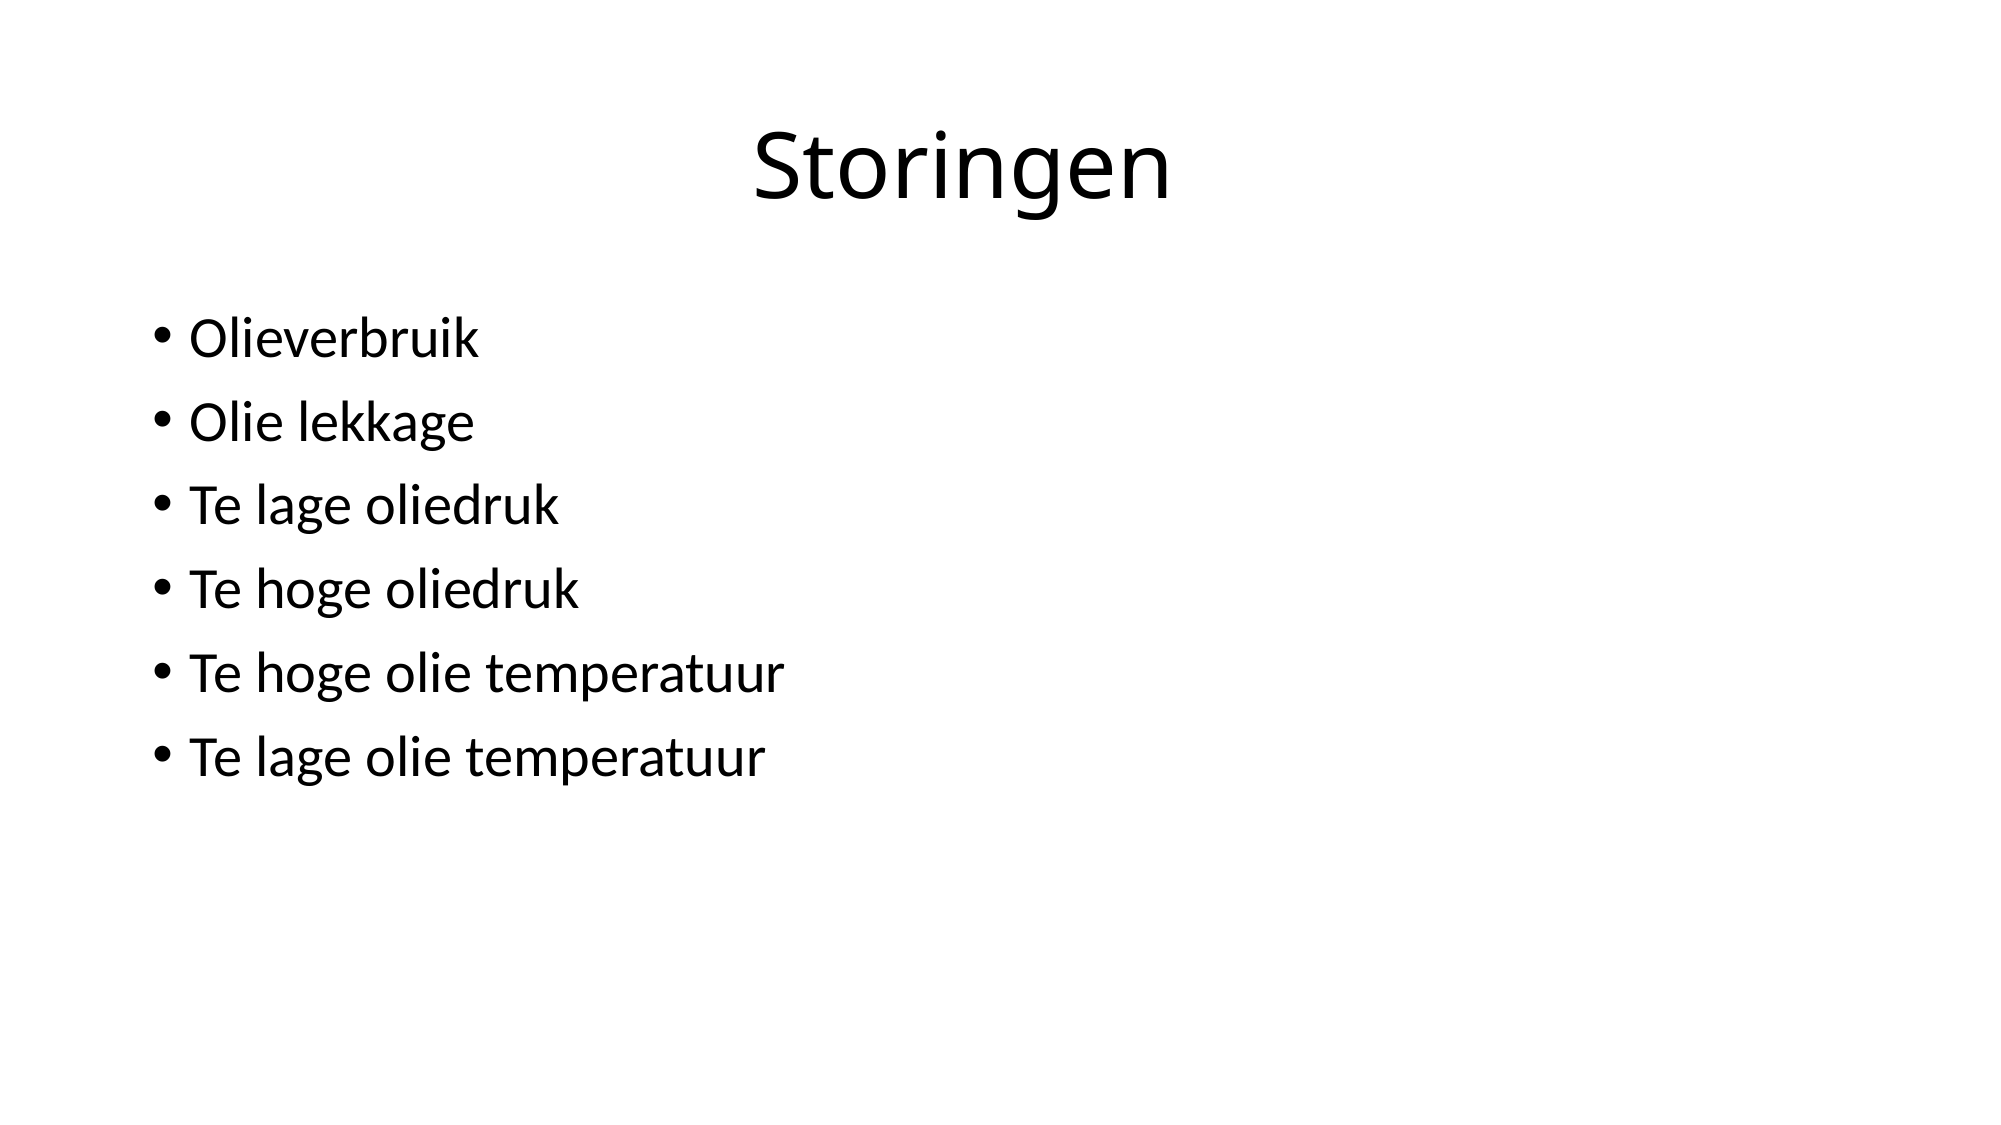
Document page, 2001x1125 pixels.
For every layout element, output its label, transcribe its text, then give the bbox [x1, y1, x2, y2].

title Storingen [137, 59, 1863, 278]
list Olieverbruik Olie lekkage Te lage oliedruk Te hoge oliedruk Te hoge olie temperatuur Te lage olie temperatuur [137, 299, 1863, 1014]
